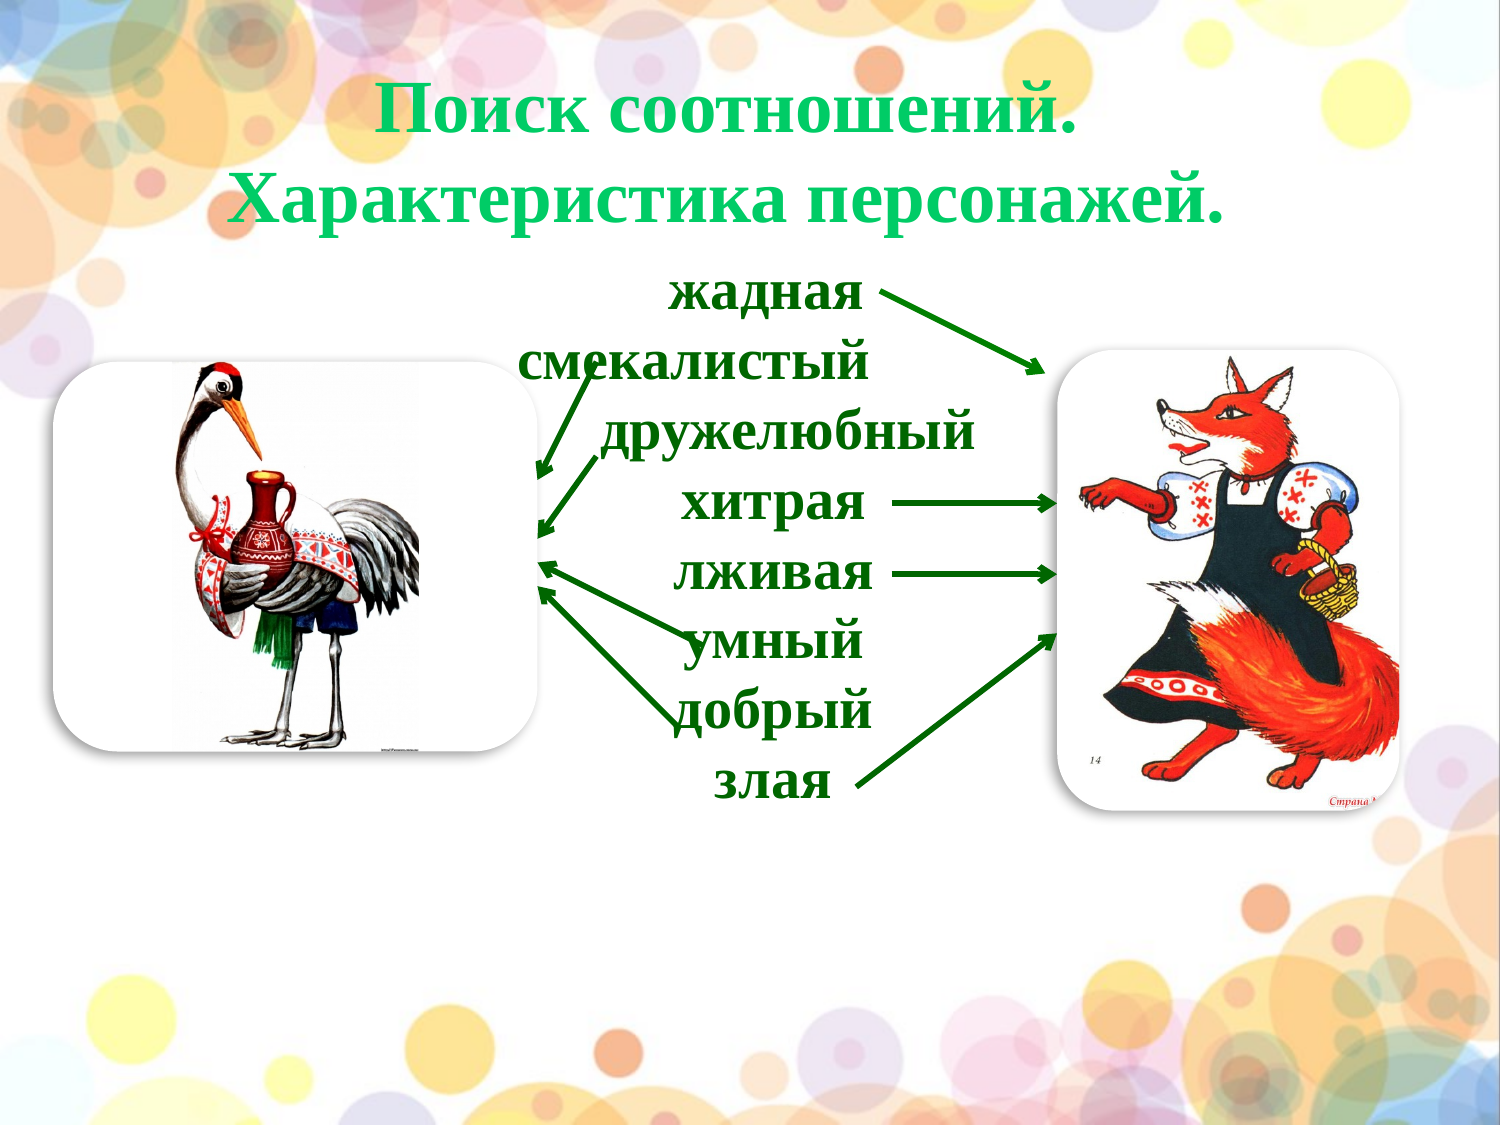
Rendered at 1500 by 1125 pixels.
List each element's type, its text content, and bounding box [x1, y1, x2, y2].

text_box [855, 632, 1058, 788]
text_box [537, 361, 597, 455]
picture [1056, 349, 1400, 811]
text_box Поиск соотношений. Характеристика персонажей. [206, 0, 1247, 245]
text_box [879, 290, 1046, 374]
text_box жадная смекалистый дружелюбный хитрая лживая умный добрый злая [501, 245, 1046, 818]
picture [52, 361, 538, 752]
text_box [537, 653, 680, 729]
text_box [537, 455, 597, 539]
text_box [537, 562, 704, 646]
